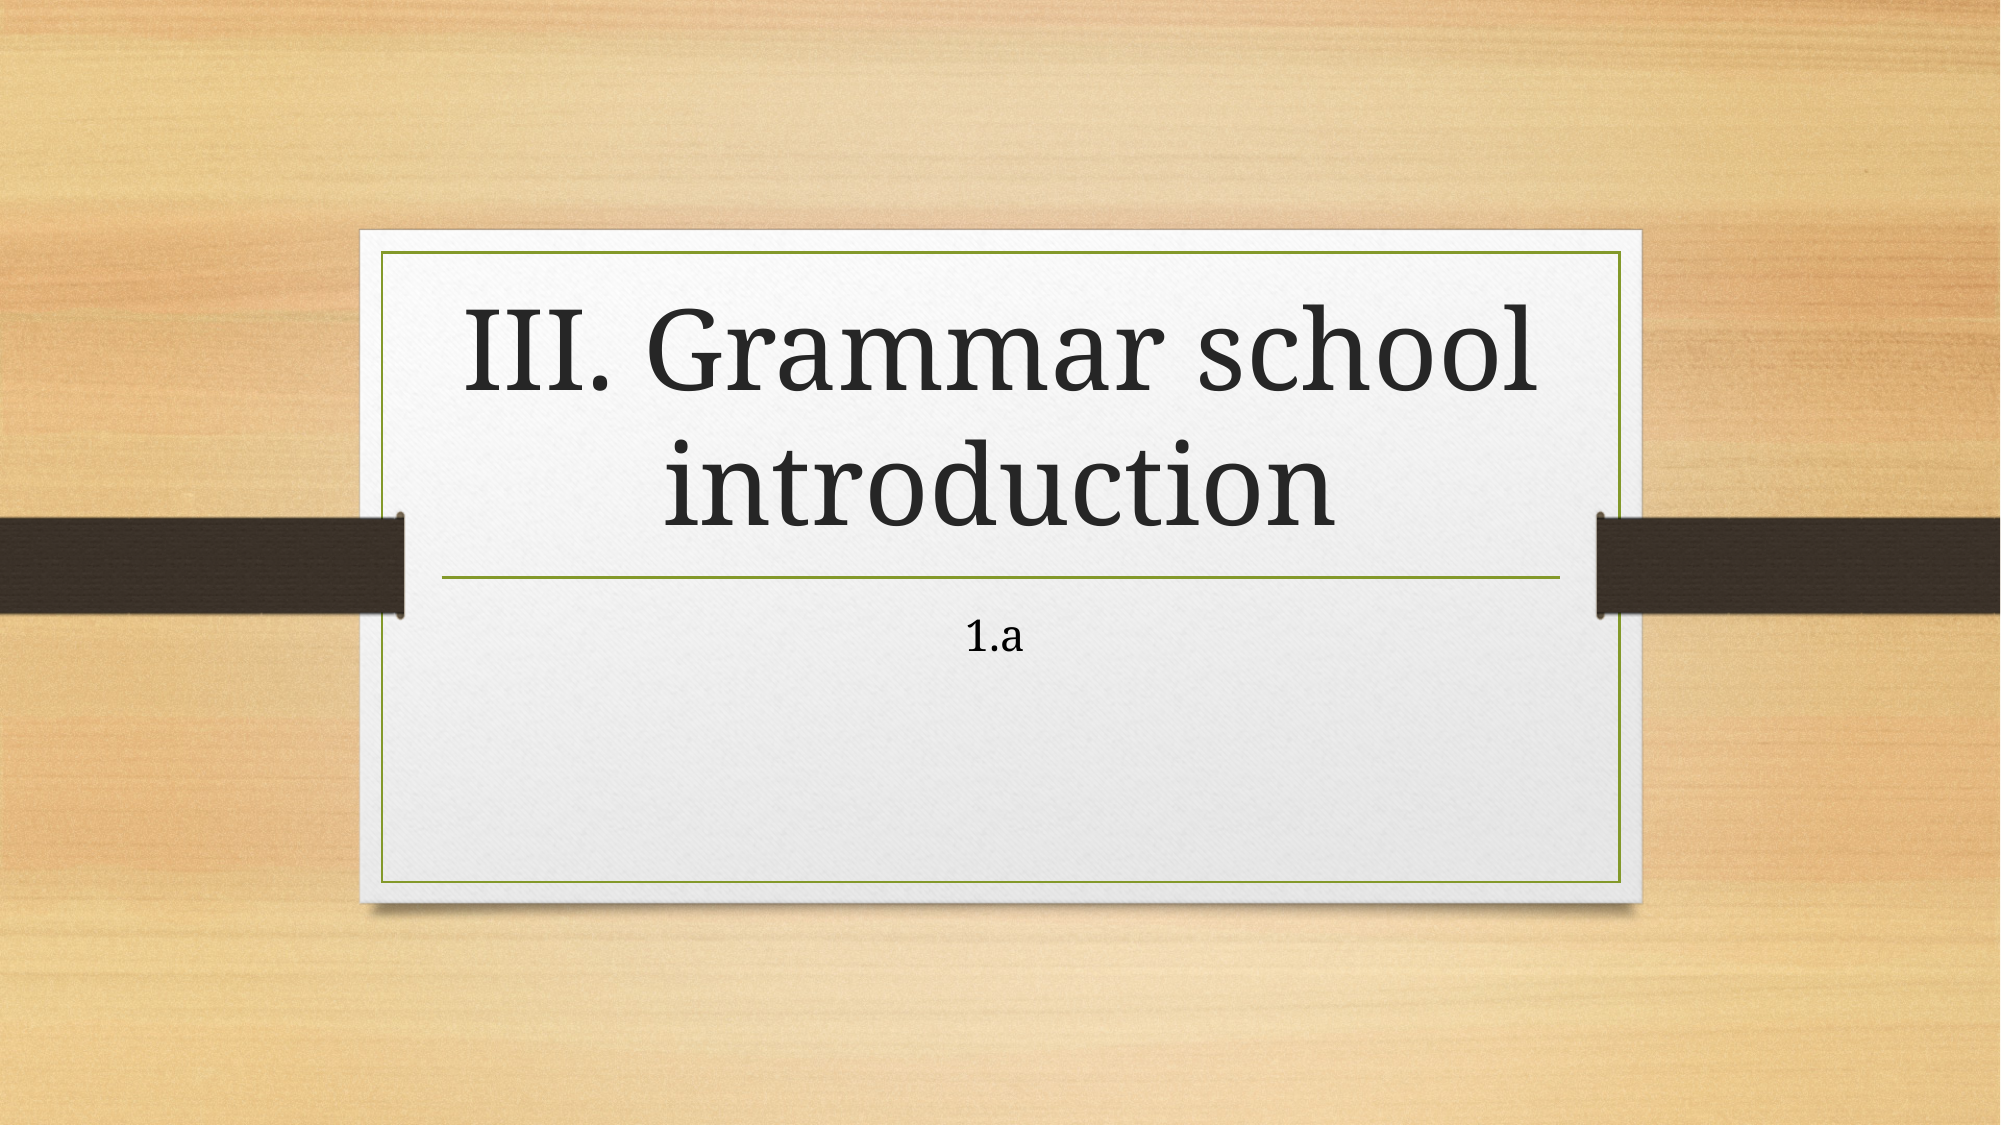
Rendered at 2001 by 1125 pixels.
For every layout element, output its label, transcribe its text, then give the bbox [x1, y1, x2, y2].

subtitle 1.a [441, 600, 1560, 817]
picture [0, 0, 2001, 1125]
title III. Grammar school introduction [441, 306, 1560, 556]
